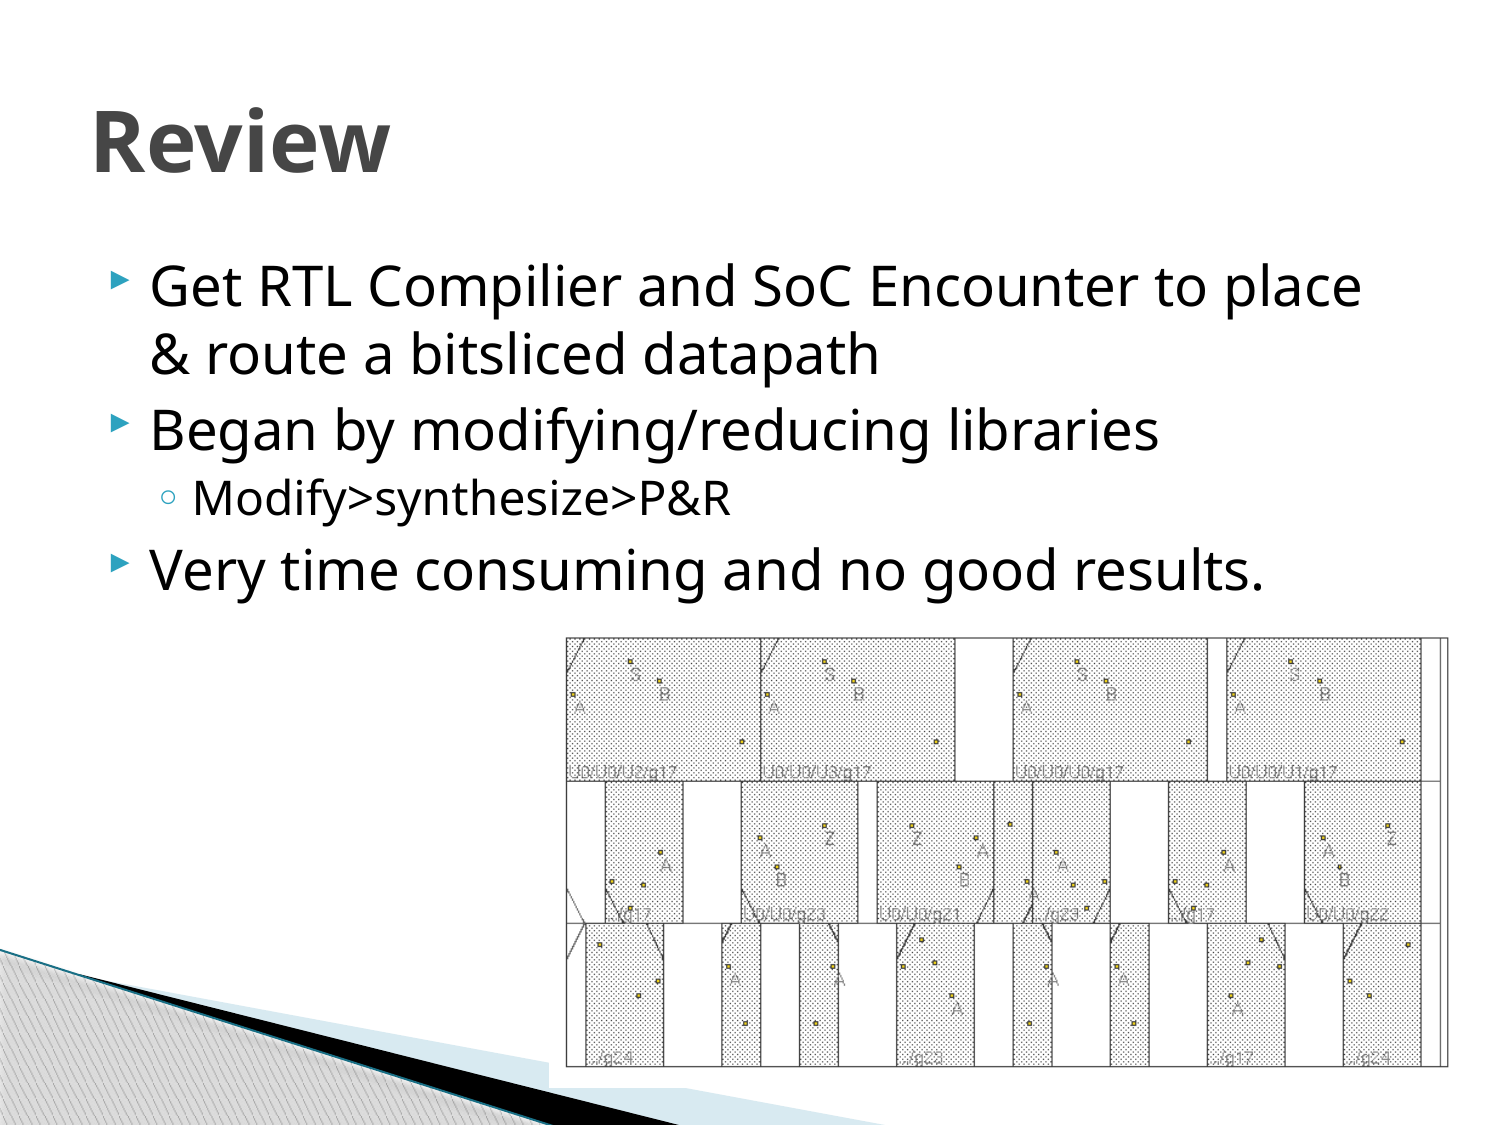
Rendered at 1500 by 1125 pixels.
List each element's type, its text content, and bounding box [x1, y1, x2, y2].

list Get RTL Compilier and SoC Encounter to place & route a bitsliced datapath Began by modifying/reducing libraries Modify>synthesize>P&R Very time consuming and no good results. [75, 243, 1425, 986]
picture [549, 612, 1463, 1088]
title Review [75, 45, 1425, 233]
